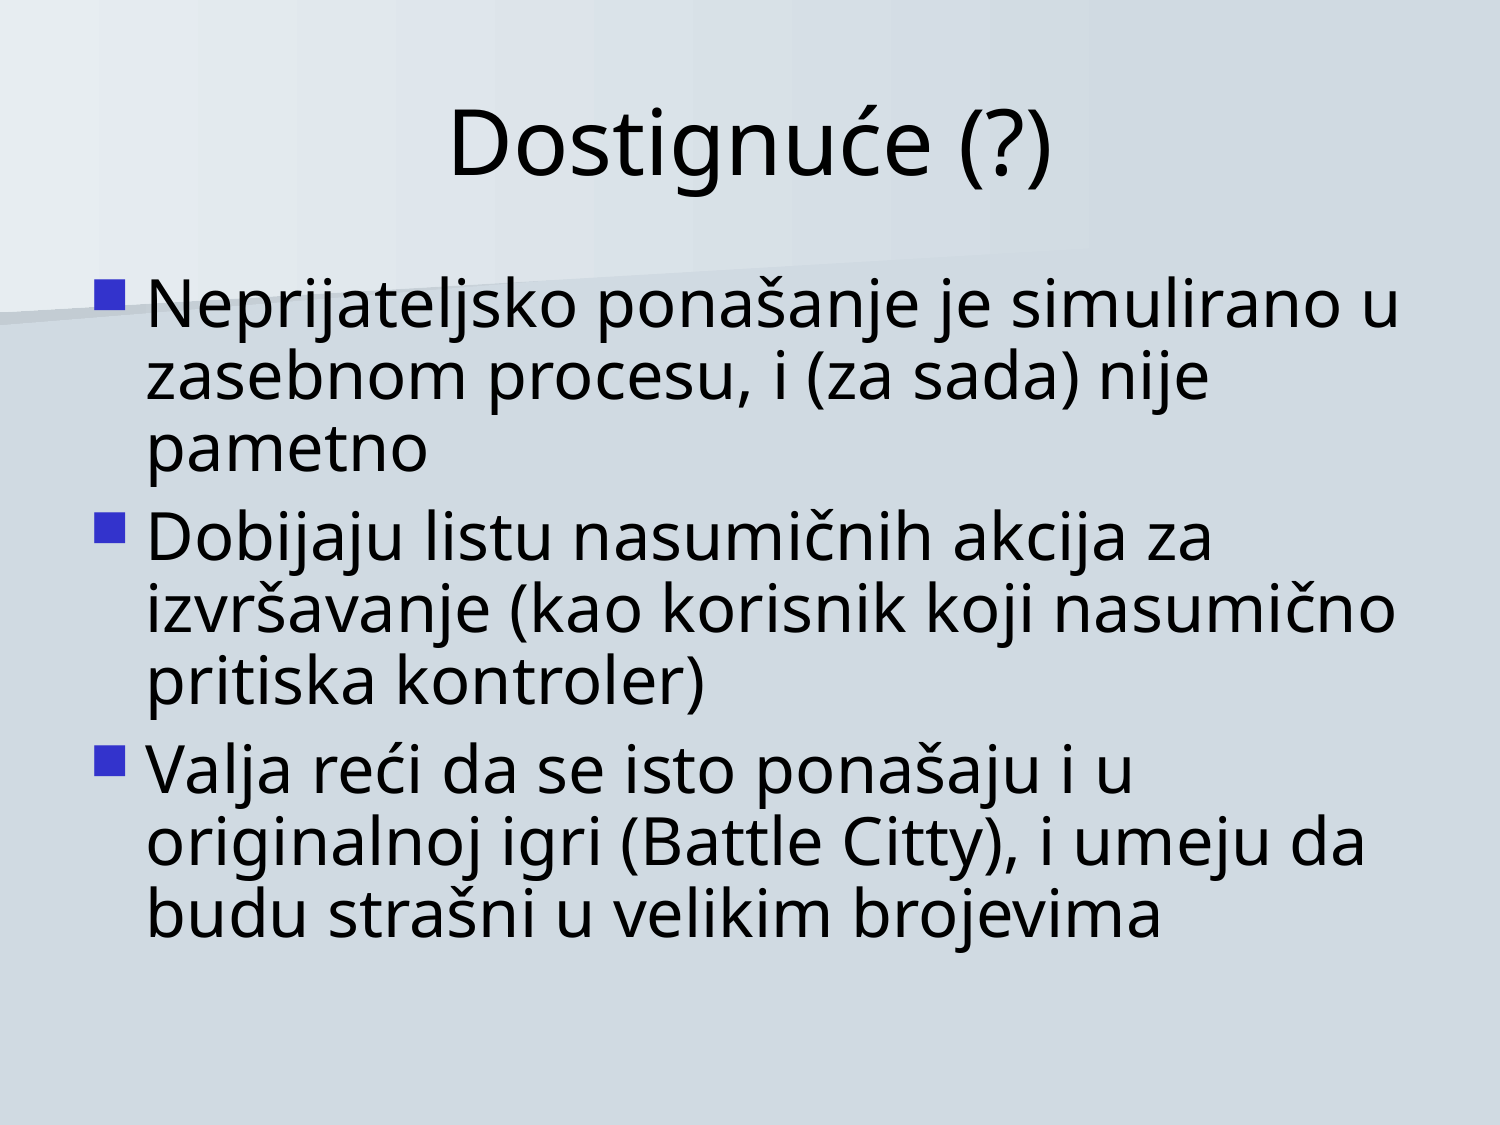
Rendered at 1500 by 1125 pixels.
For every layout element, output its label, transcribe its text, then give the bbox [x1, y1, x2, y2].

text_box Neprijateljsko ponašanje je simulirano u zasebnom procesu, i (za sada) nije pametno Dobijaju listu nasumičnih akcija za izvršavanje (kao korisnik koji nasumično pritiska kontroler) Valja reći da se isto ponašaju i u originalnoj igri (Battle Citty), i umeju da budu strašni u velikim brojevima [74, 262, 1425, 1000]
text_box Dostignuće (?) [74, 45, 1425, 233]
